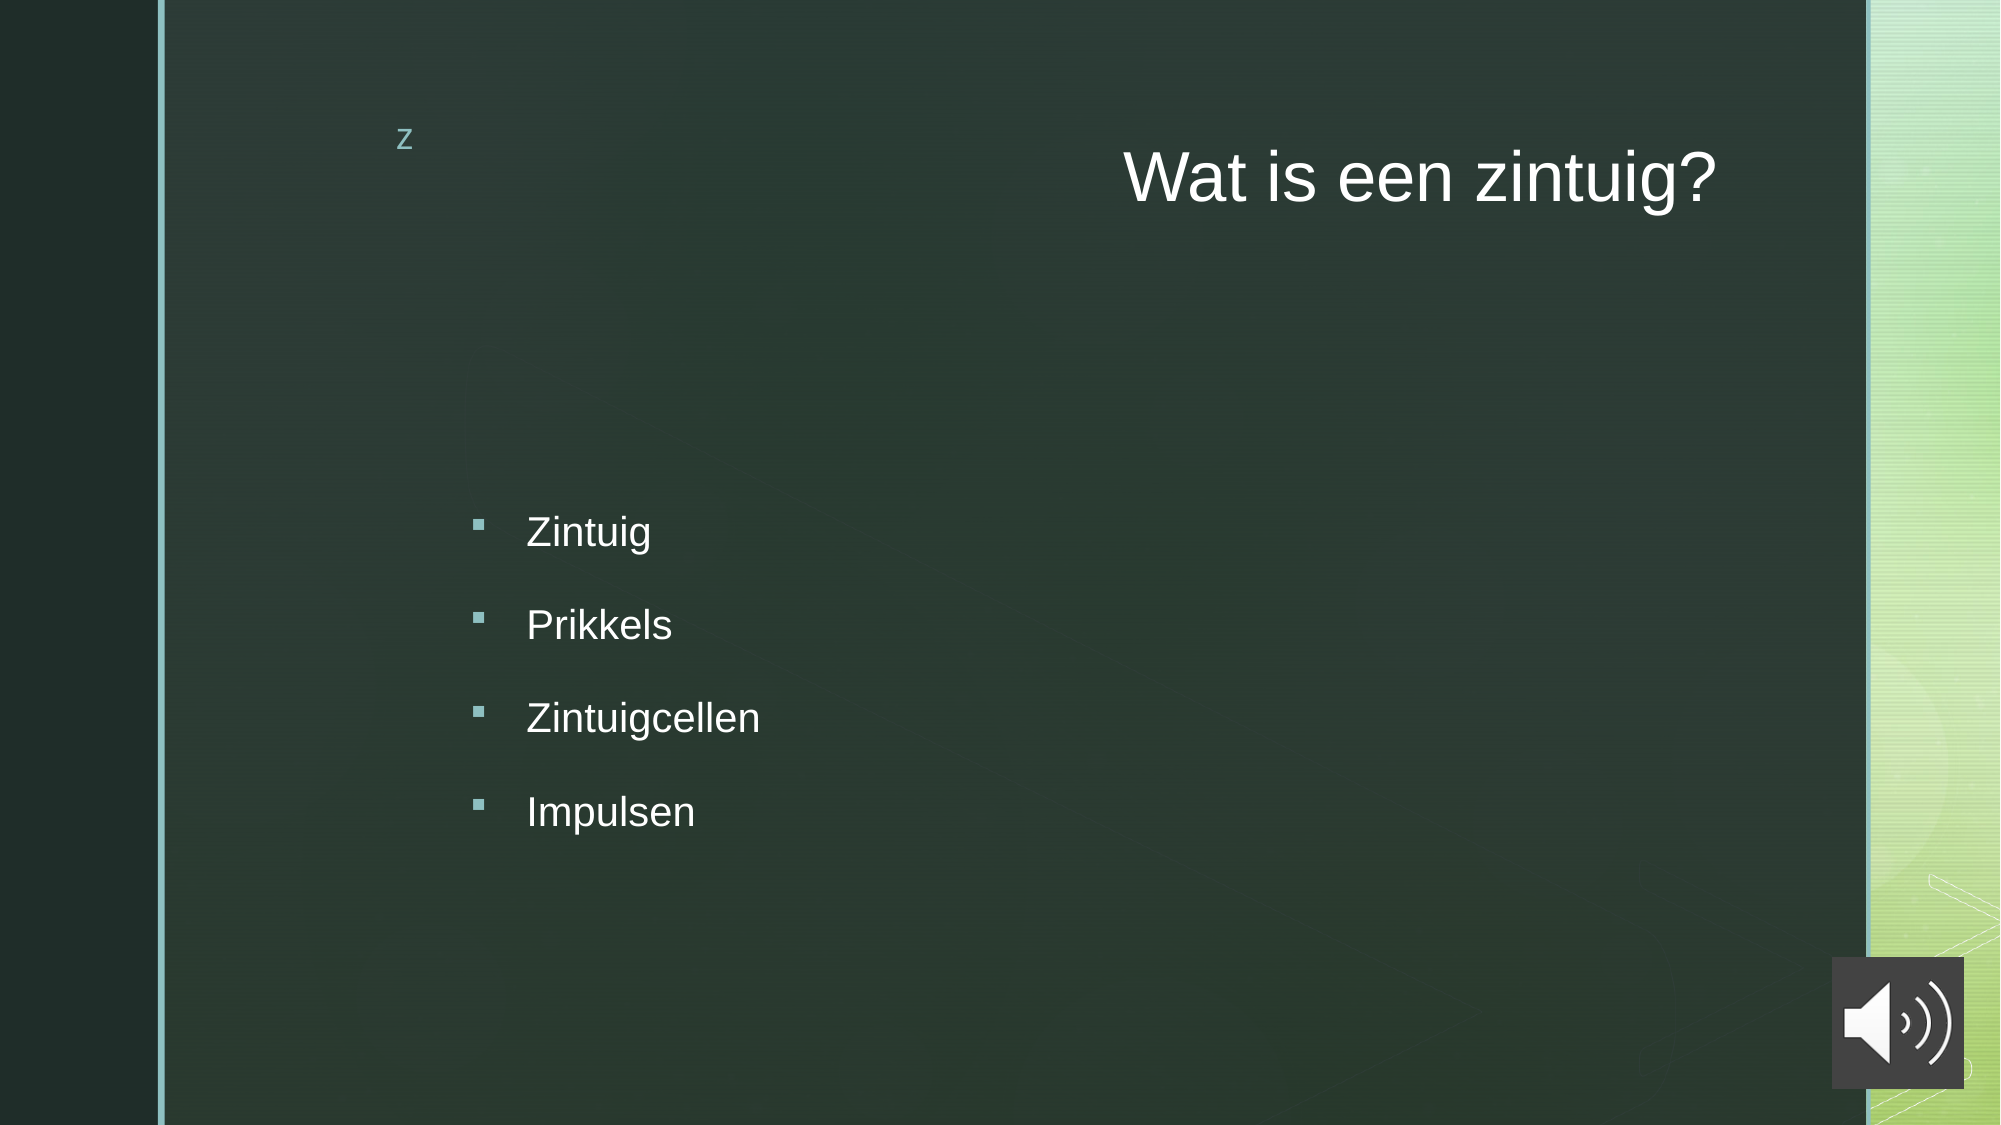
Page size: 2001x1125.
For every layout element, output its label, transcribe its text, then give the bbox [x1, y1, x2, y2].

title Wat is een zintuig? [428, 132, 1734, 310]
picture [1830, 0, 2001, 1125]
list Zintuig Prikkels Zintuigcellen Impulsen [454, 336, 1734, 993]
